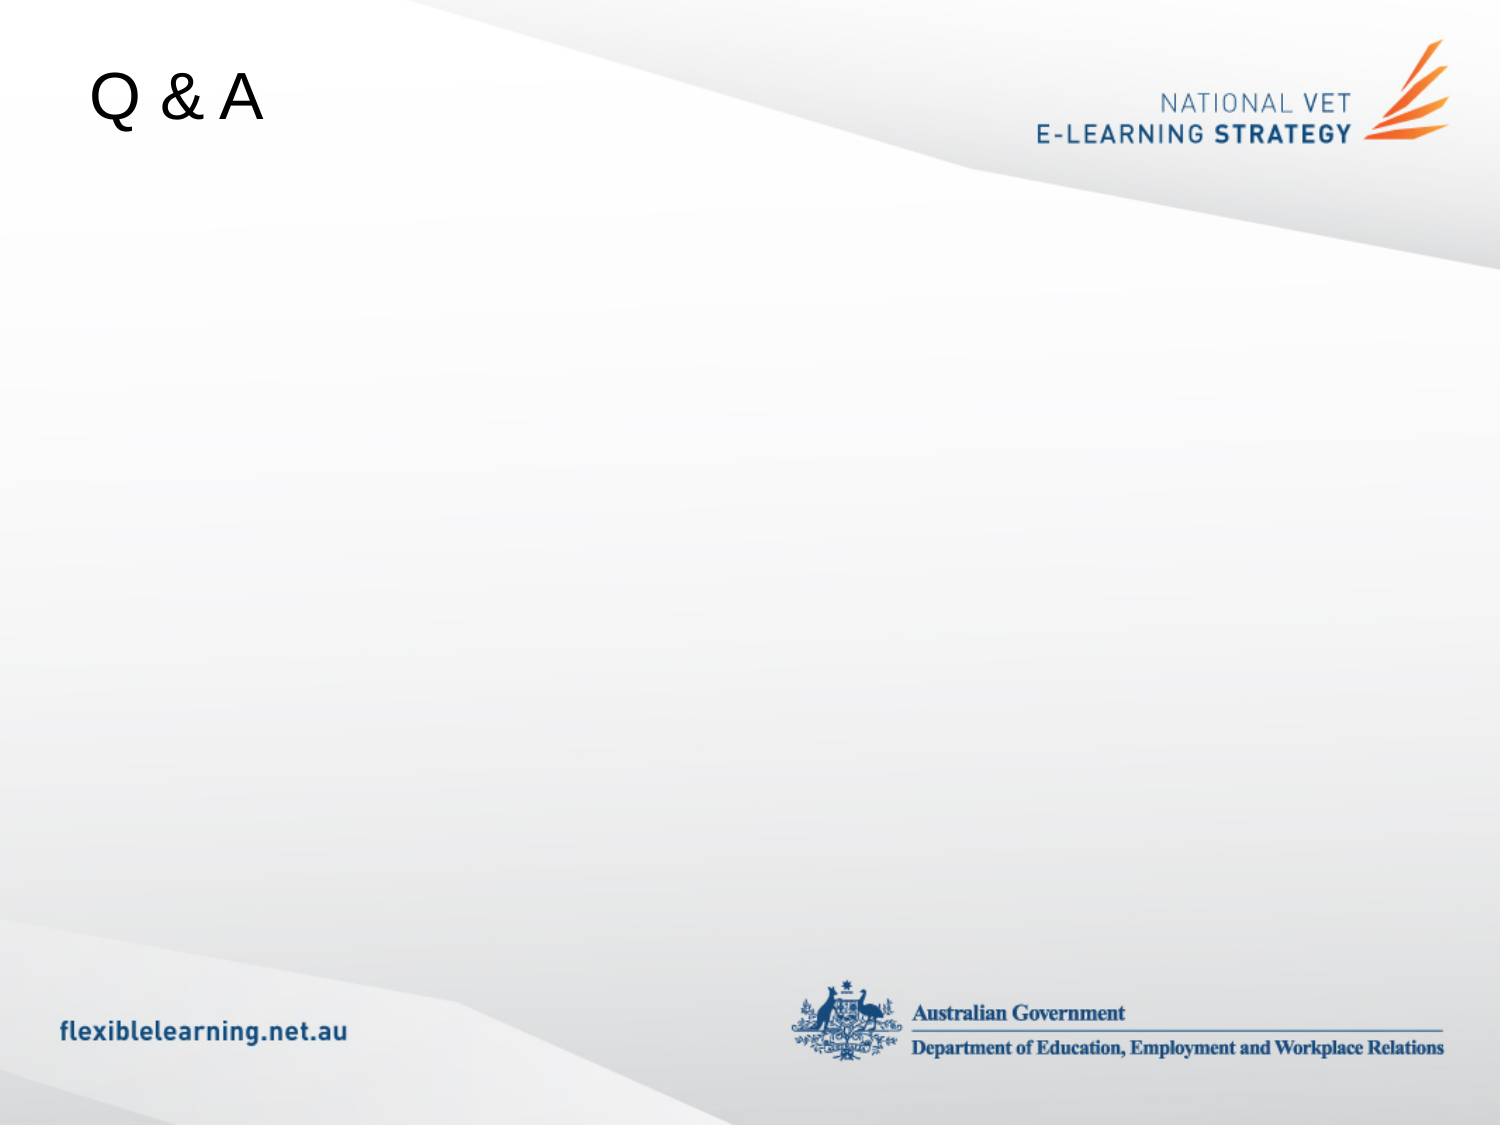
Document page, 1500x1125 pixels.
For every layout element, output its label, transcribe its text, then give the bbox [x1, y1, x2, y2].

picture [0, 0, 1500, 1125]
text_box Q & A [74, 45, 1425, 233]
